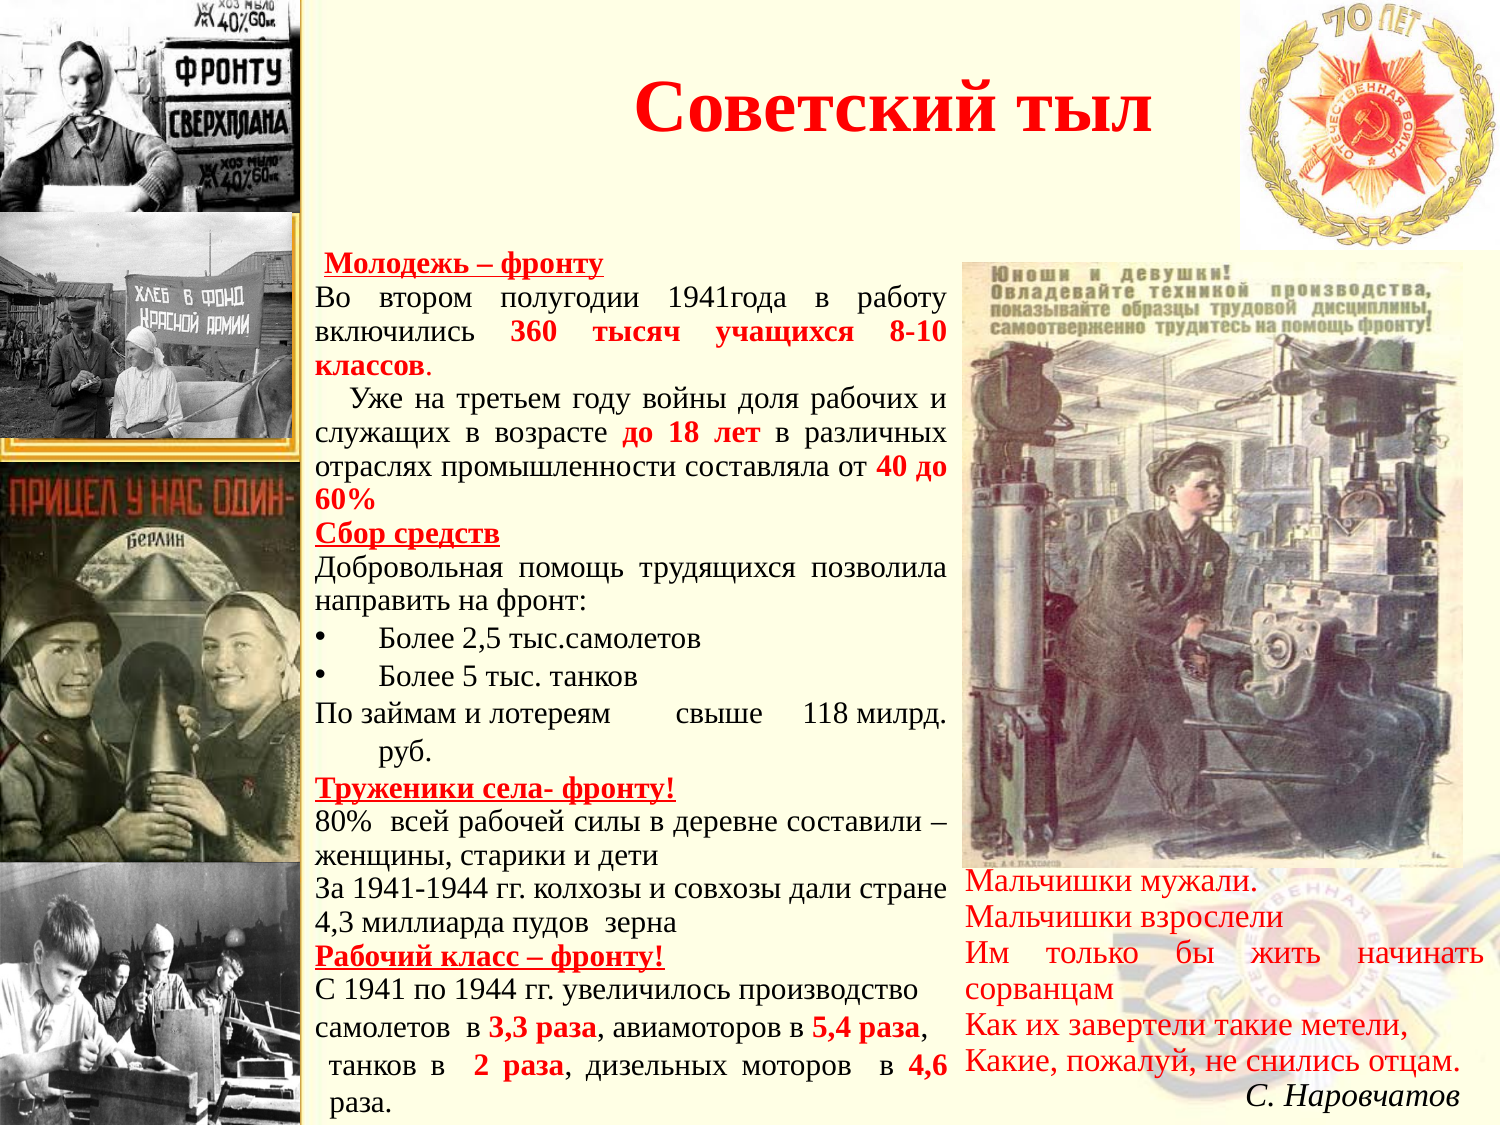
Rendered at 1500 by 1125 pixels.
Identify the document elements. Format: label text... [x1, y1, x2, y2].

text_box Молодежь – фронту Во втором полугодии 1941года в работу включились 360 тысяч учащихся 8-10 классов. Уже на третьем году войны доля рабочих и служащих в возрасте до 18 лет в различных отраслях промышленности составляла от 40 до 60% Сбор средств Добровольная помощь трудящихся позволила направить на фронт: Более 2,5 тыс.самолетов Более 5 тыс. танков По займам и лотереям свыше 118 милрд. руб. Труженики села- фронту! 80% всей рабочей силы в деревне составили – женщины, старики и дети За 1941-1944 гг. колхозы и совхозы дали стране 4,3 миллиарда пудов зерна Рабочий класс – фронту! С 1941 по 1944 гг. увеличилось производство самолетов в 3,3 раза, авиамоторов в 5,4 раза, танков в 2 раза, дизельных моторов в 4,6 раза. [302, 237, 963, 1125]
text_box Мальчишки мужали. Мальчишки взрослели Им только бы жить начинать сорванцам Как их завертели такие метели, Какие, пожалуй, не снились отцам. С. Наровчатов [950, 855, 1500, 1122]
title Советский тыл [337, 37, 1234, 226]
picture [0, 0, 1500, 1125]
